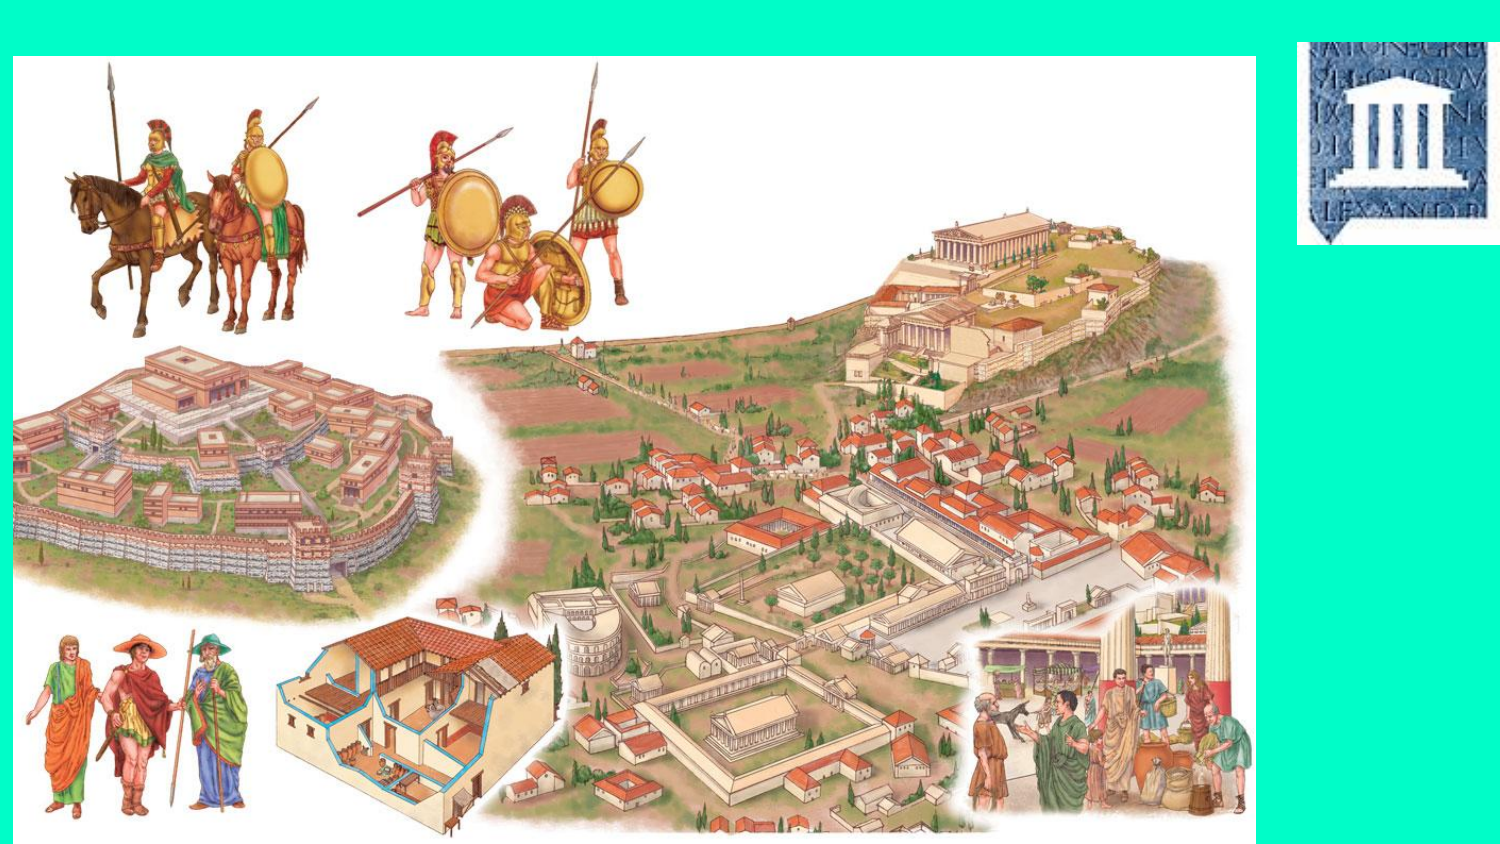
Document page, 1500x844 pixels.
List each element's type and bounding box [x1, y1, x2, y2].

picture [13, 56, 1256, 844]
picture [1297, 42, 1500, 245]
